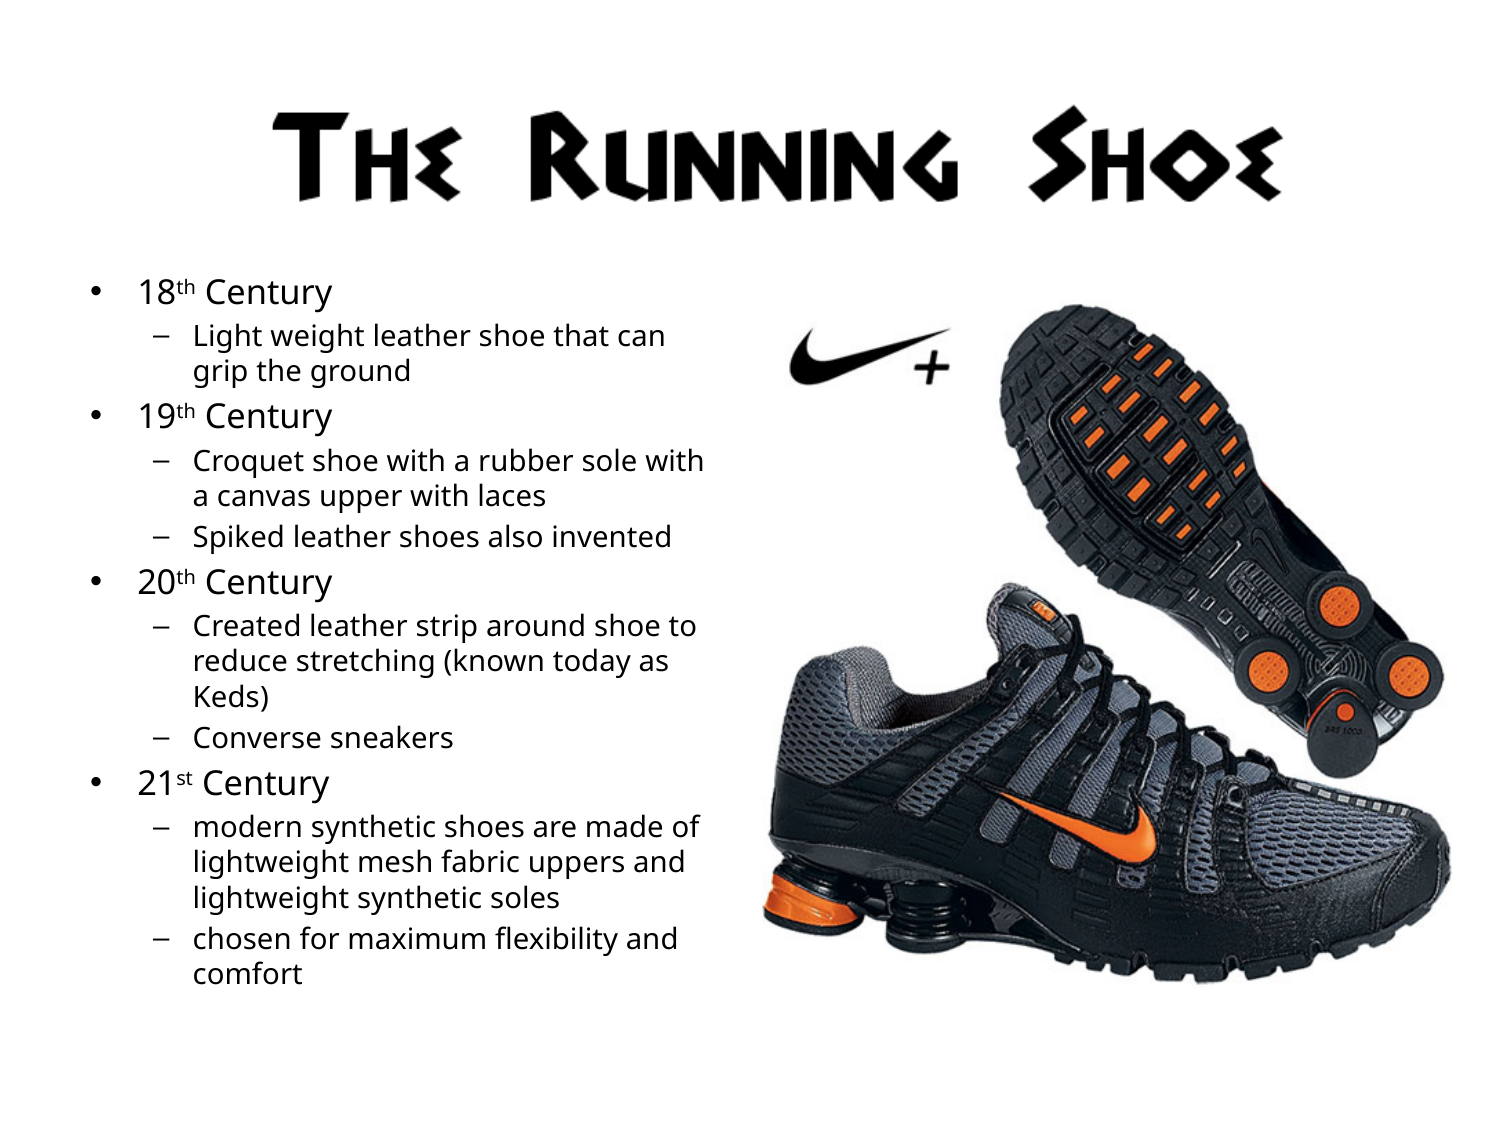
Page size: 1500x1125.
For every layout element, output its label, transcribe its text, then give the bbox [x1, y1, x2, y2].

picture [272, 87, 1301, 218]
list 18th Century Light weight leather shoe that can grip the ground 19th Century Croquet shoe with a rubber sole with a canvas upper with laces Spiked leather shoes also invented 20th Century Created leather strip around shoe to reduce stretching (known today as Keds) Converse sneakers 21st Century modern synthetic shoes are made of lightweight mesh fabric uppers and lightweight synthetic soles chosen for maximum flexibility and comfort [75, 262, 738, 1005]
picture [762, 299, 1452, 990]
